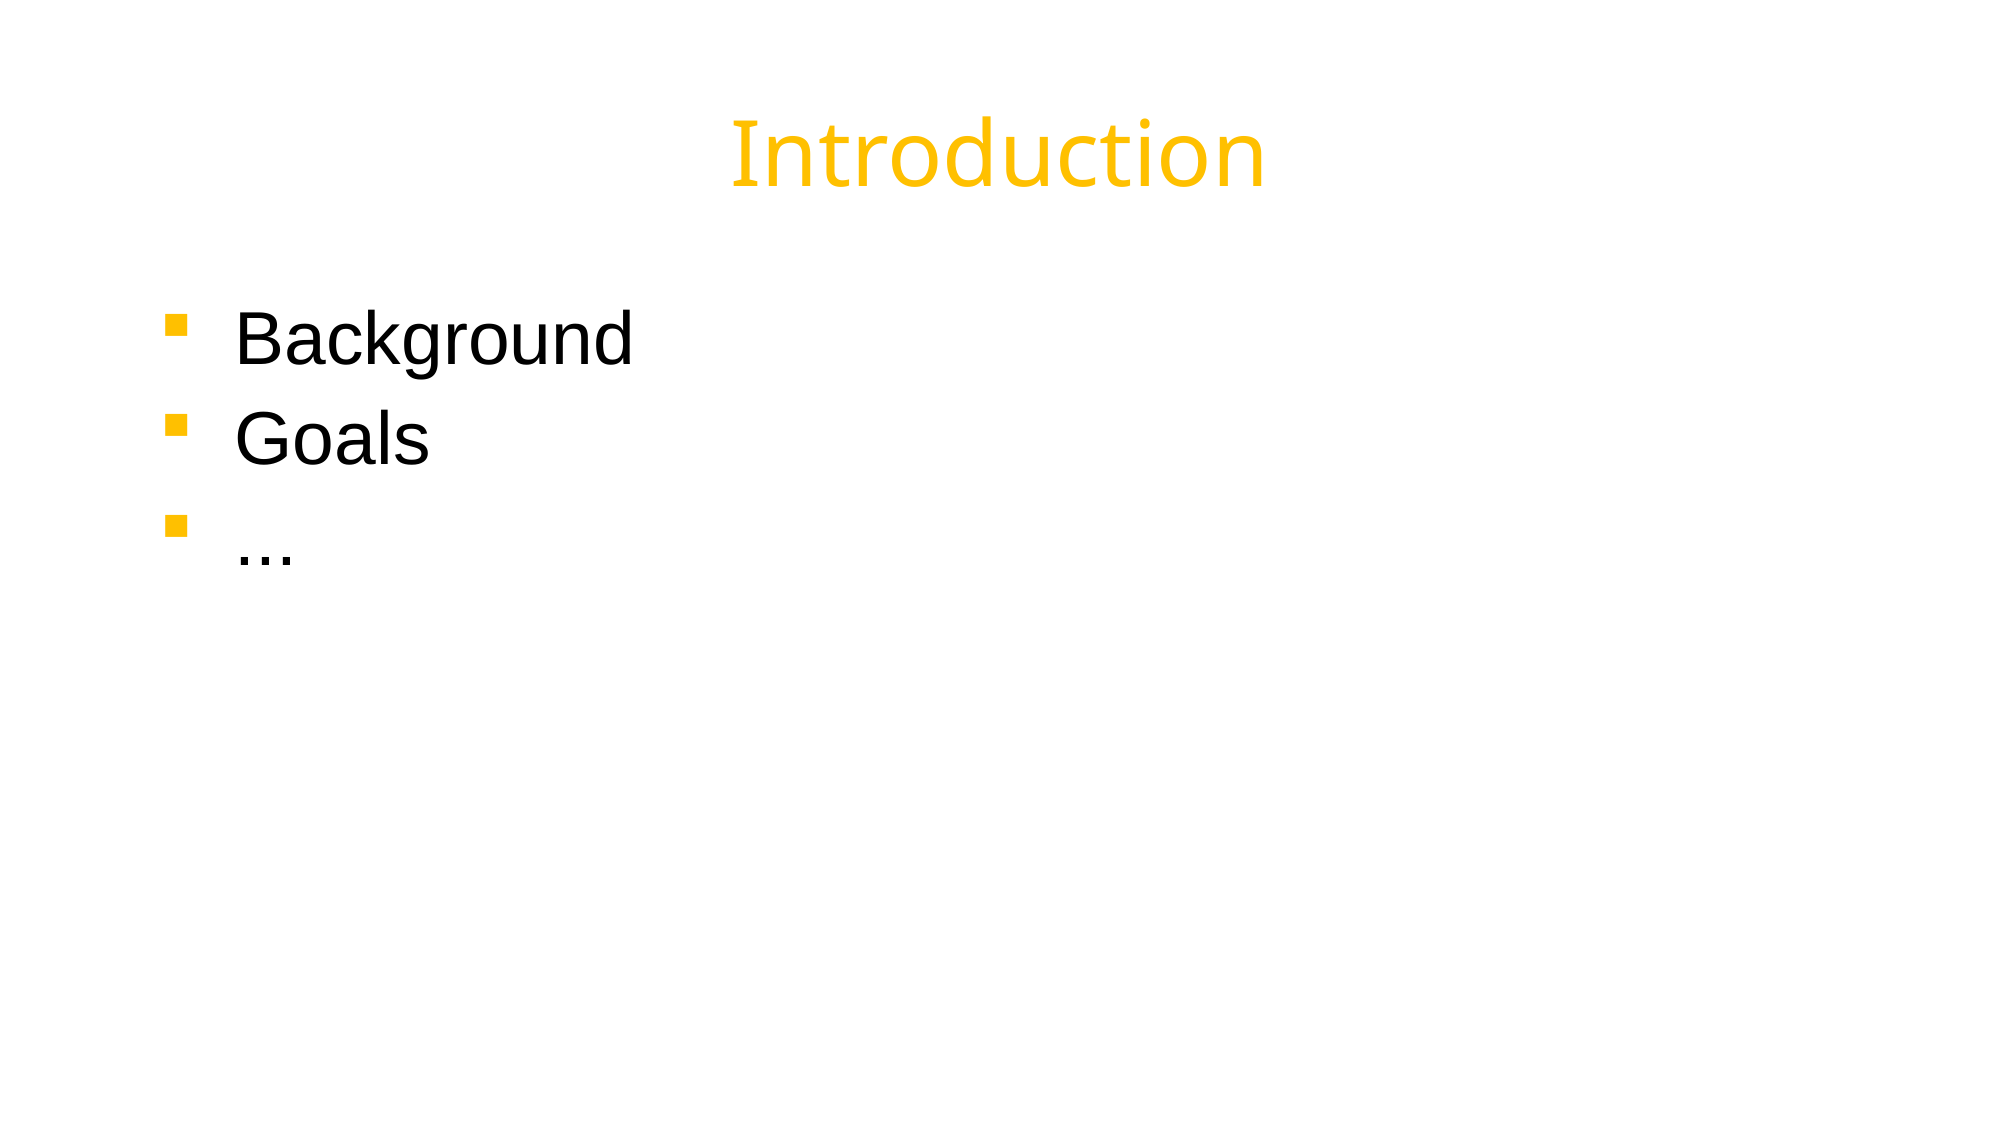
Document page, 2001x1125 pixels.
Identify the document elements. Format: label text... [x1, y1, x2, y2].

text_box Introduction [44, 84, 1956, 229]
list Background Goals ... [44, 282, 1956, 1014]
